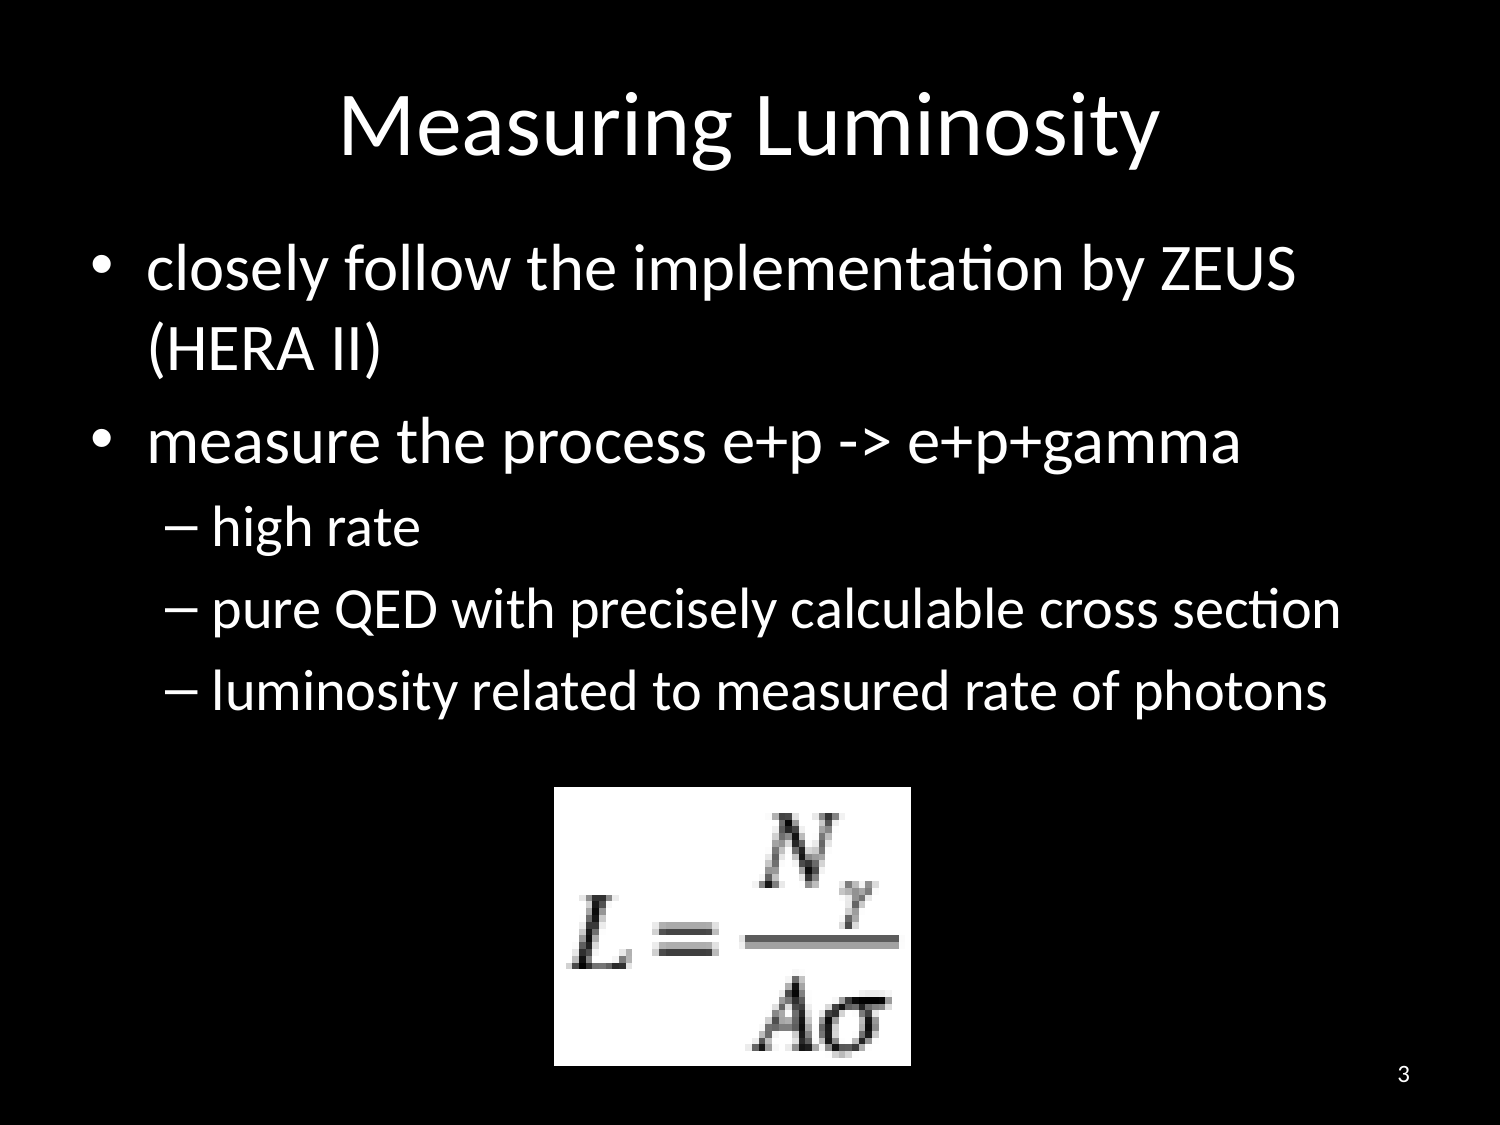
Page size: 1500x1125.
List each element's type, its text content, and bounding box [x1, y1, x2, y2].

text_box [553, 786, 912, 1066]
title Measuring Luminosity [75, 24, 1425, 213]
slide_number 3 [1074, 1042, 1425, 1103]
list closely follow the implementation by ZEUS (HERA II) measure the process e+p -> e+p+gamma high rate pure QED with precisely calculable cross section luminosity related to measured rate of photons [75, 216, 1425, 959]
